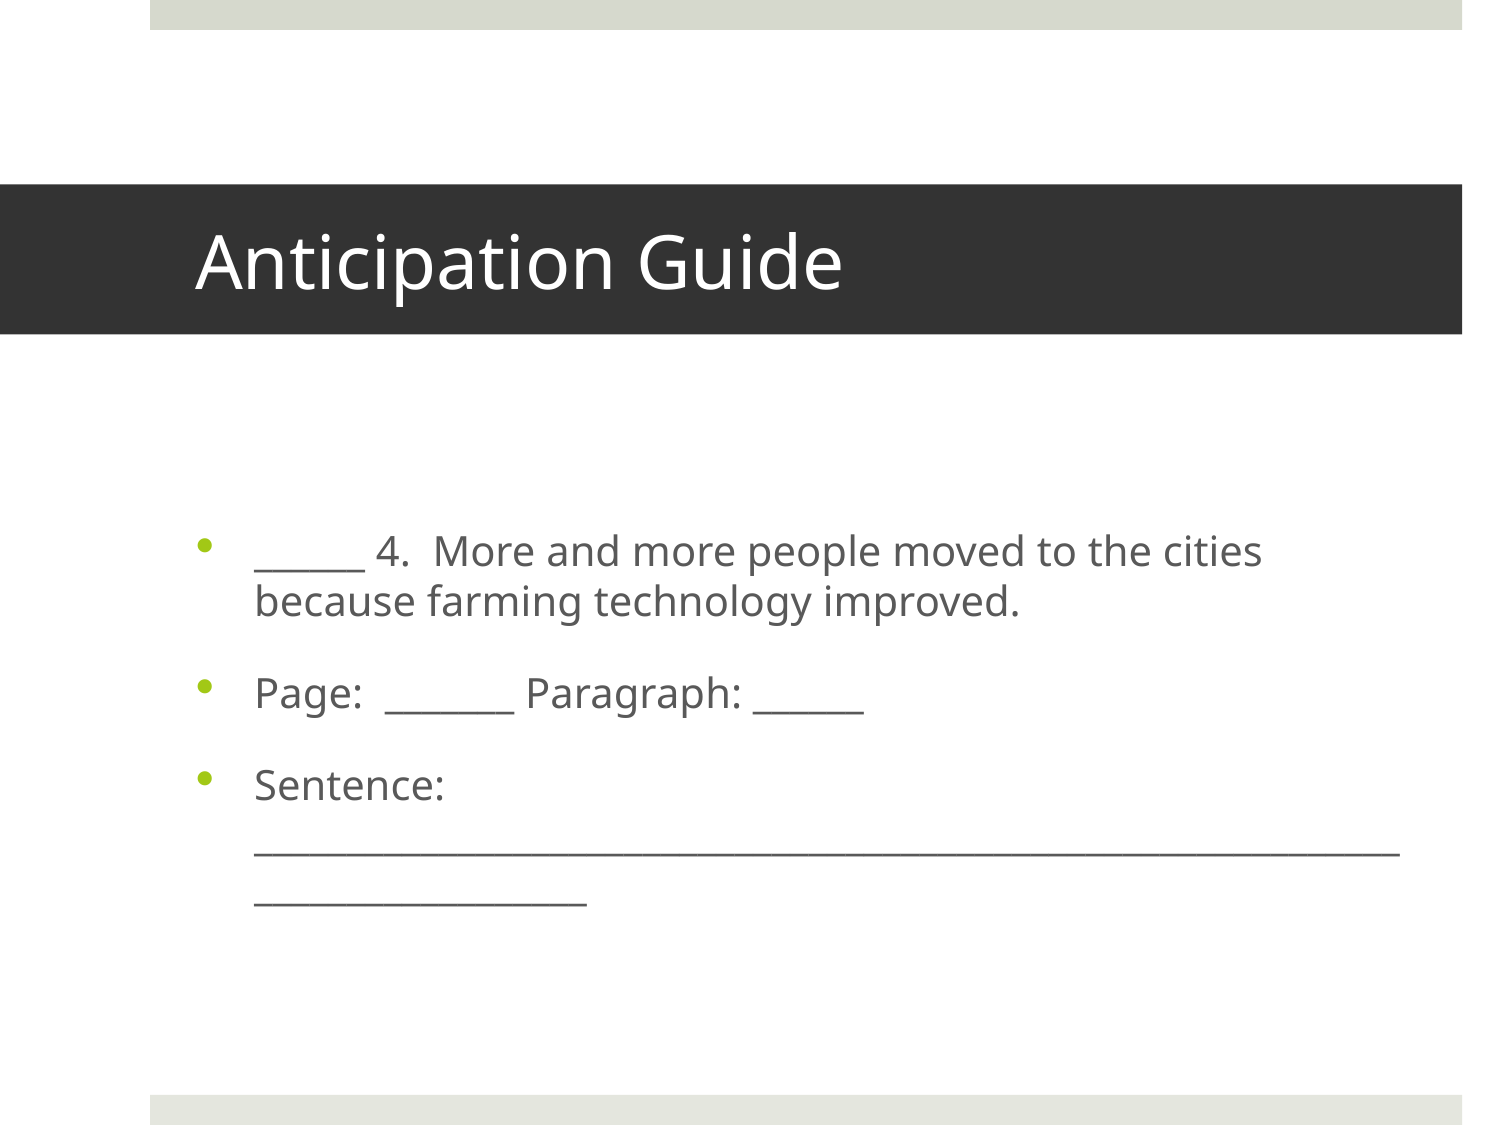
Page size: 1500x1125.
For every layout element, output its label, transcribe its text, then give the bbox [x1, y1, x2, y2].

list ______ 4. More and more people moved to the cities because farming technology improved. Page: _______ Paragraph: ______ Sentence: ________________________________________________________________________________ [182, 425, 1432, 1028]
title Anticipation Guide [0, 184, 1463, 335]
